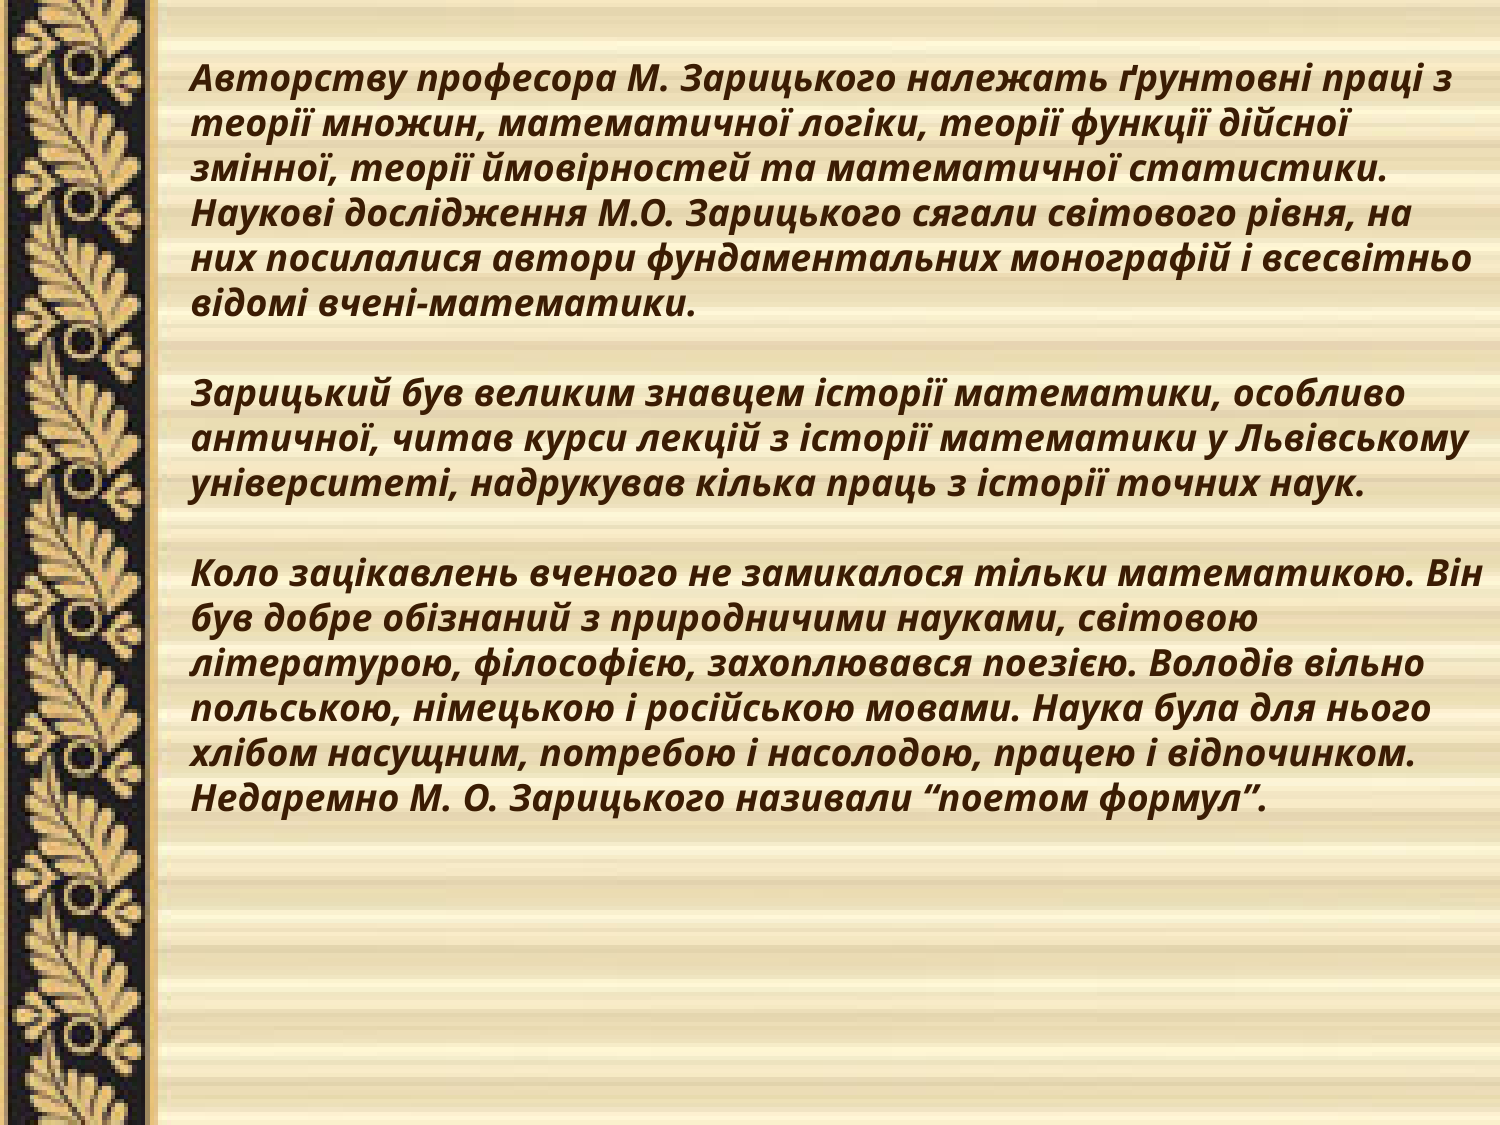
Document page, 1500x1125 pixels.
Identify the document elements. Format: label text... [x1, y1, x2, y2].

text_box Авторству професора М. Зарицького належать ґрунтовні праці з теорії множин, математичної логіки, теорії функції дійсної змінної, теорії ймовірностей та математичної статистики. Наукові дослідження М.О. Зарицького сягали світового рівня, на них посилалися автори фундаментальних монографій і всесвітньо відомі вчені-математики. Зарицький був великим знавцем історії математики, особливо античної, читав курси лекцій з історії математики у Львівському університеті, надрукував кілька праць з історії точних наук. Коло зацікавлень вченого не замикалося тільки математикою. Він був добре обізнаний з природничими науками, світовою літературою, філософією, захоплювався поезією. Володів вільно польською, німецькою і російською мовами. Наука була для нього хлібом насущним, потребою і насолодою, працею і відпочинком. Недаремно М. О. Зарицького називали “поетом формул”. [175, 46, 1500, 872]
picture [0, 0, 1500, 1125]
